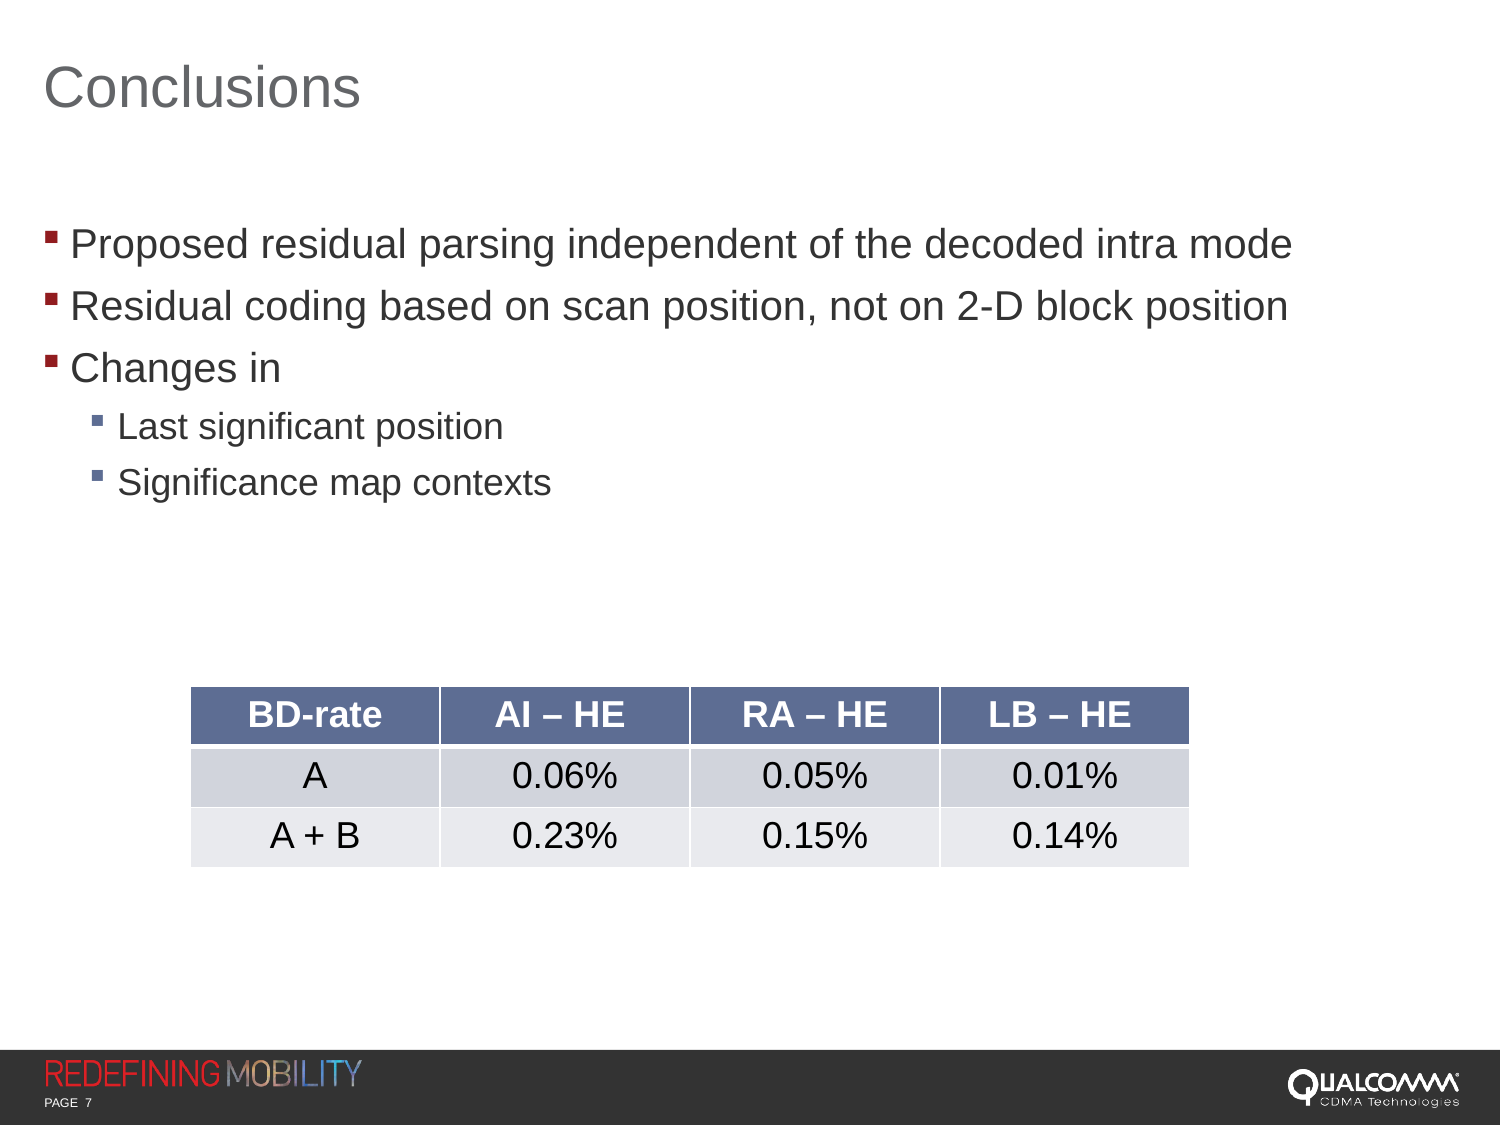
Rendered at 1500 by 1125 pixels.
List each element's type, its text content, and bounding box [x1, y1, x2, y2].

picture [1278, 1058, 1478, 1114]
table_cell A + B [191, 808, 439, 867]
table_header BD-rate [191, 687, 439, 744]
table_cell 0.15% [691, 808, 939, 867]
table_cell 0.06% [441, 749, 689, 807]
table_cell 0.14% [941, 808, 1189, 867]
table_header RA – HE [691, 687, 939, 744]
table_cell A [191, 749, 439, 807]
table_header LB – HE [941, 687, 1189, 744]
title Conclusions [28, 44, 1462, 138]
table_cell 0.23% [441, 808, 689, 867]
picture [30, 1048, 372, 1099]
table_cell 0.01% [941, 749, 1189, 807]
table_cell 0.05% [691, 749, 939, 807]
table_header AI – HE [441, 687, 689, 744]
list Proposed residual parsing independent of the decoded intra mode Residual coding based on scan position, not on 2-D block position Changes in Last significant position Significance map contexts [26, 148, 1457, 1021]
